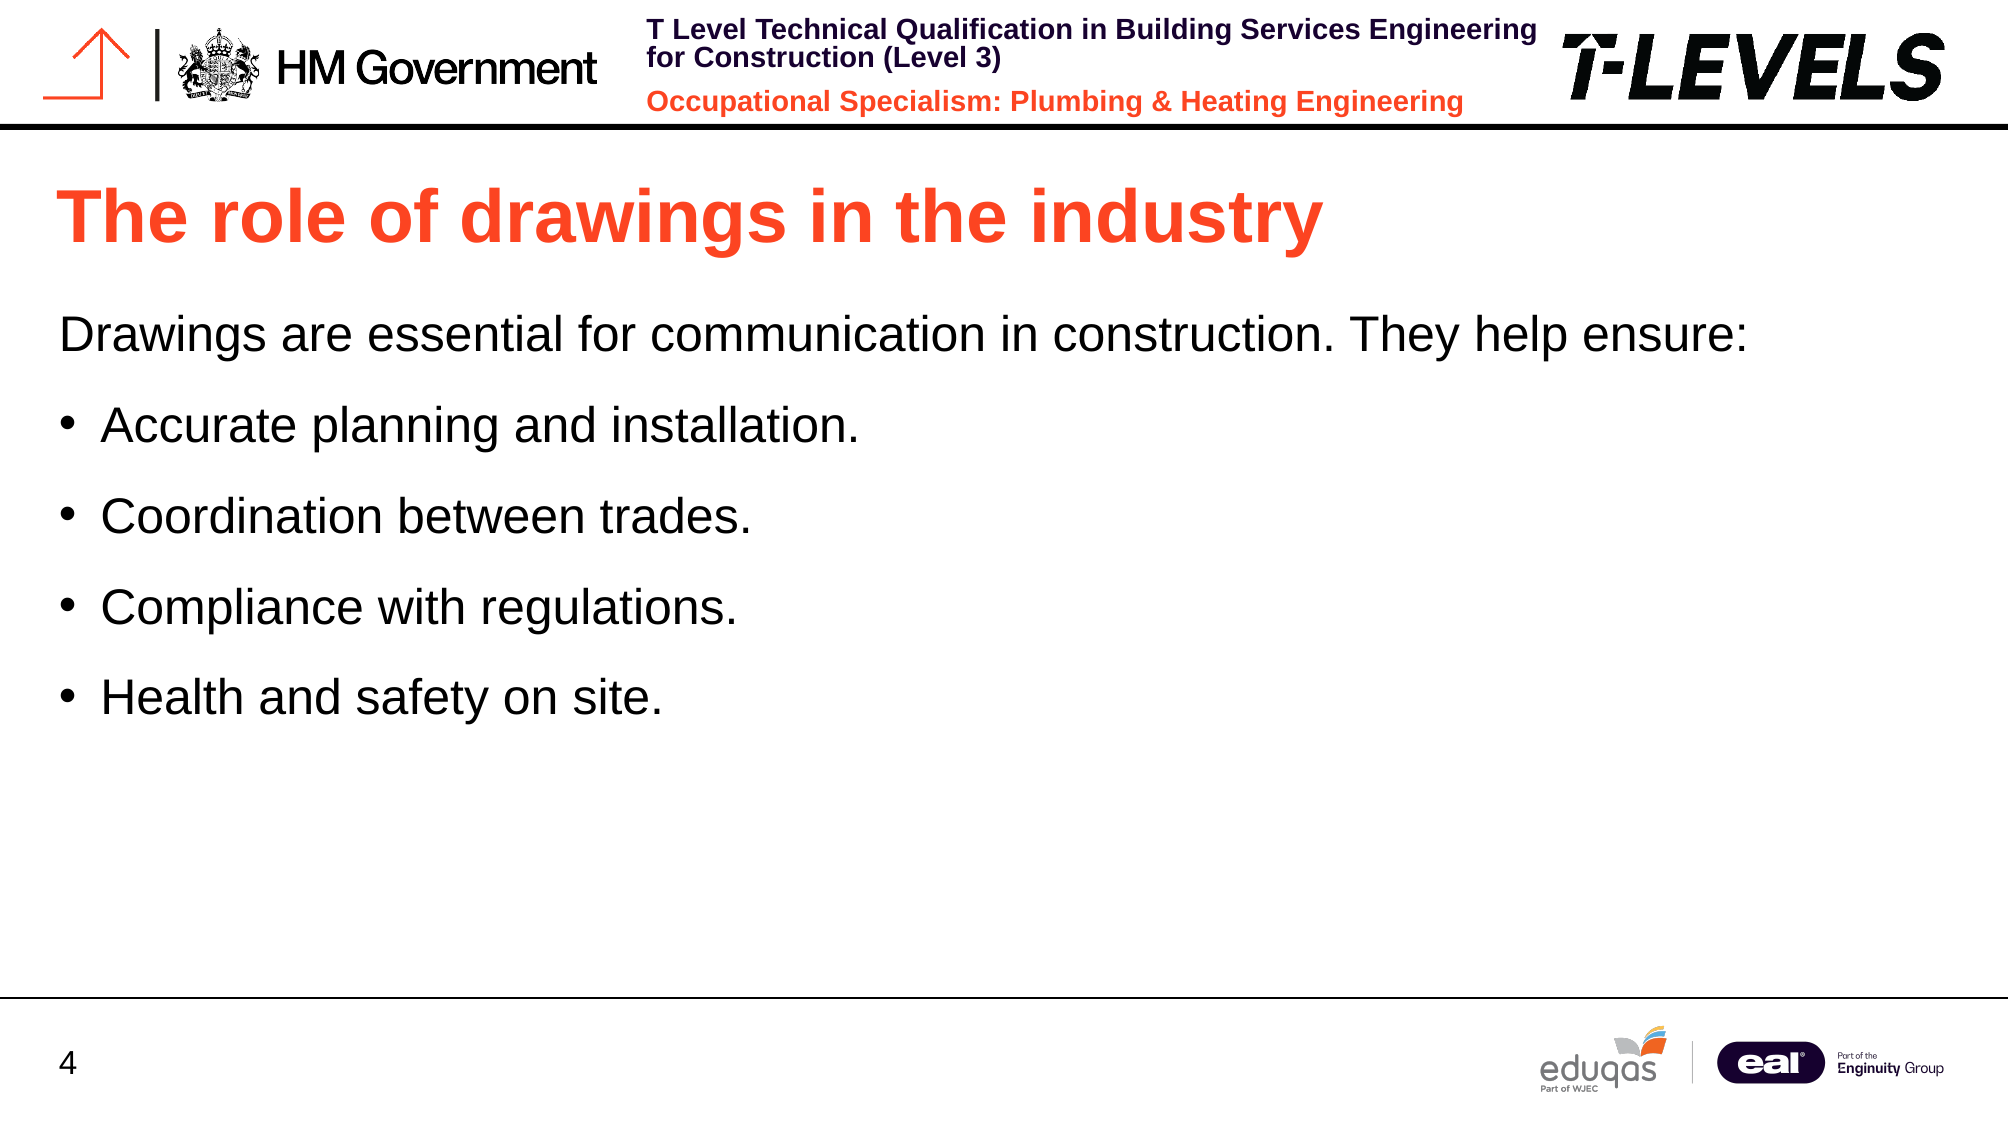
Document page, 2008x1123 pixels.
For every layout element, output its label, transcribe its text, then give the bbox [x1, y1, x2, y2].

picture [38, 27, 136, 100]
picture [1535, 1021, 1949, 1097]
title The role of drawings in the industry [41, 111, 1949, 314]
picture [1543, 25, 1964, 108]
list Drawings are essential for communication in construction. They help ensure: Accurate planning and installation. Coordination between trades. Compliance with regulations. Health and safety on site. [59, 295, 1901, 975]
picture [155, 28, 597, 102]
